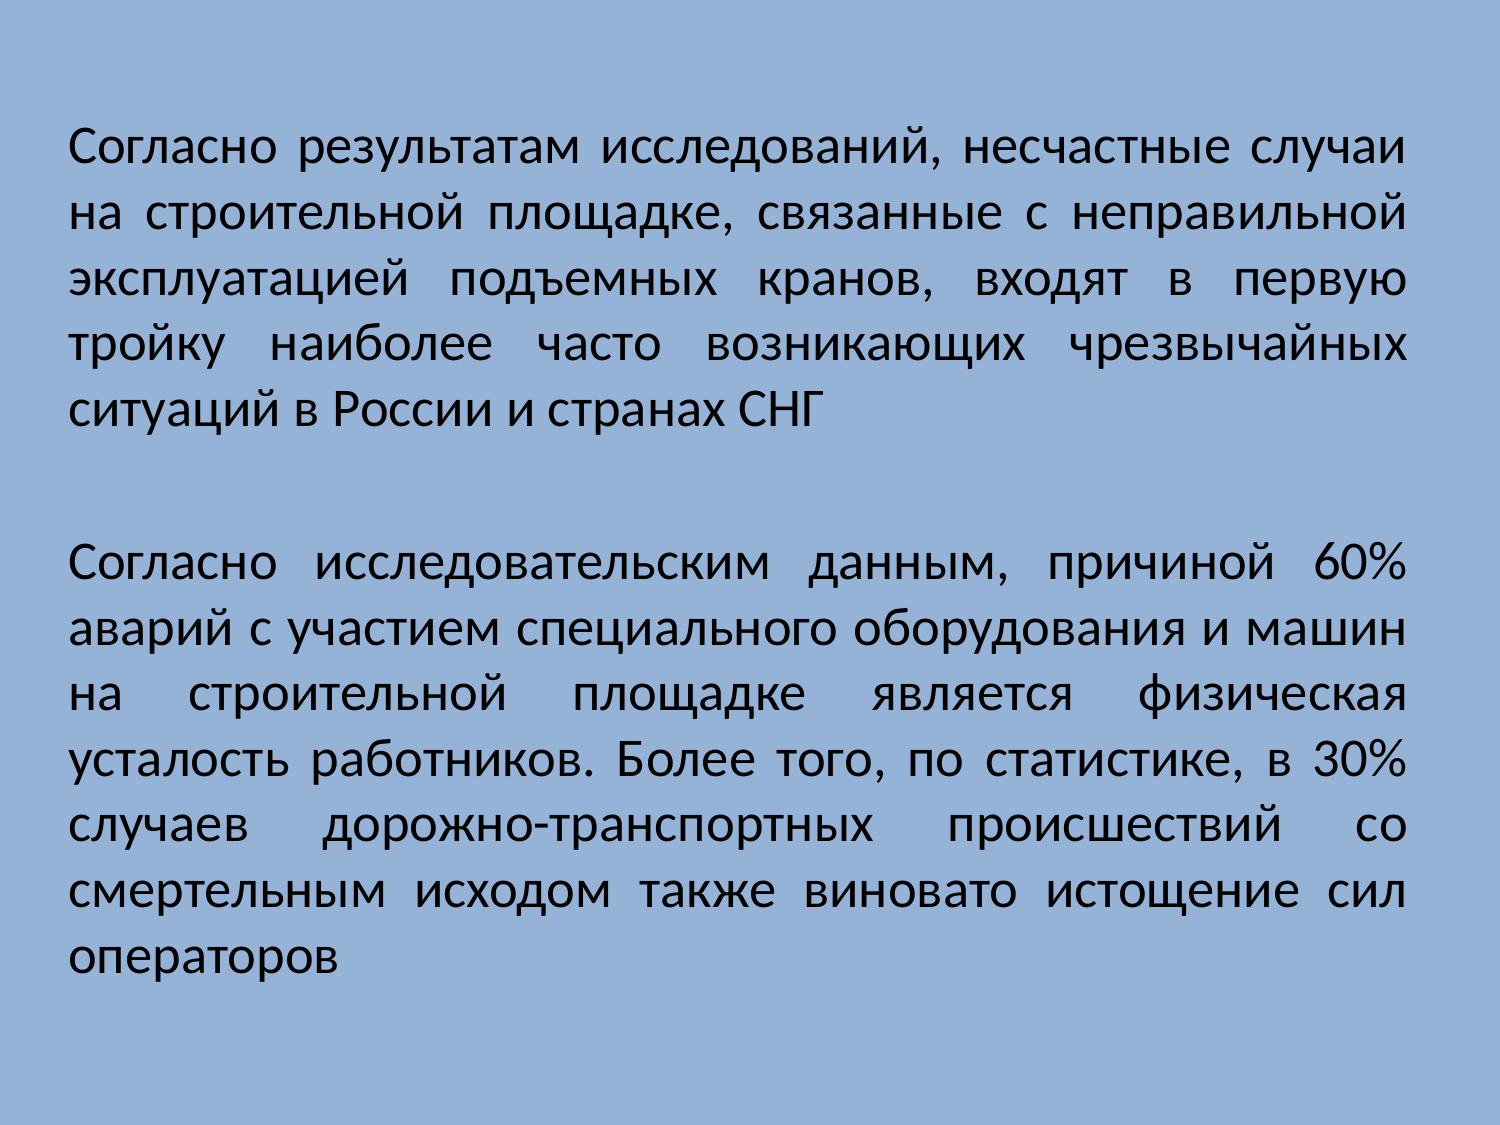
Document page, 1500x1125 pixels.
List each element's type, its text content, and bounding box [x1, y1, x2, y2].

list Согласно результатам исследований, несчастные случаи на строительной площадке, связанные с неправильной эксплуатацией подъемных кранов, входят в первую тройку наиболее часто возникающих чрезвычайных ситуаций в России и странах СНГ Согласно исследовательским данным, причиной 60% аварий с участием специального оборудования и машин на строительной площадке является физическая усталость работников. Более того, по статистике, в 30% случаев дорожно-транспортных происшествий со смертельным исходом также виновато истощение сил операторов [53, 101, 1425, 1005]
